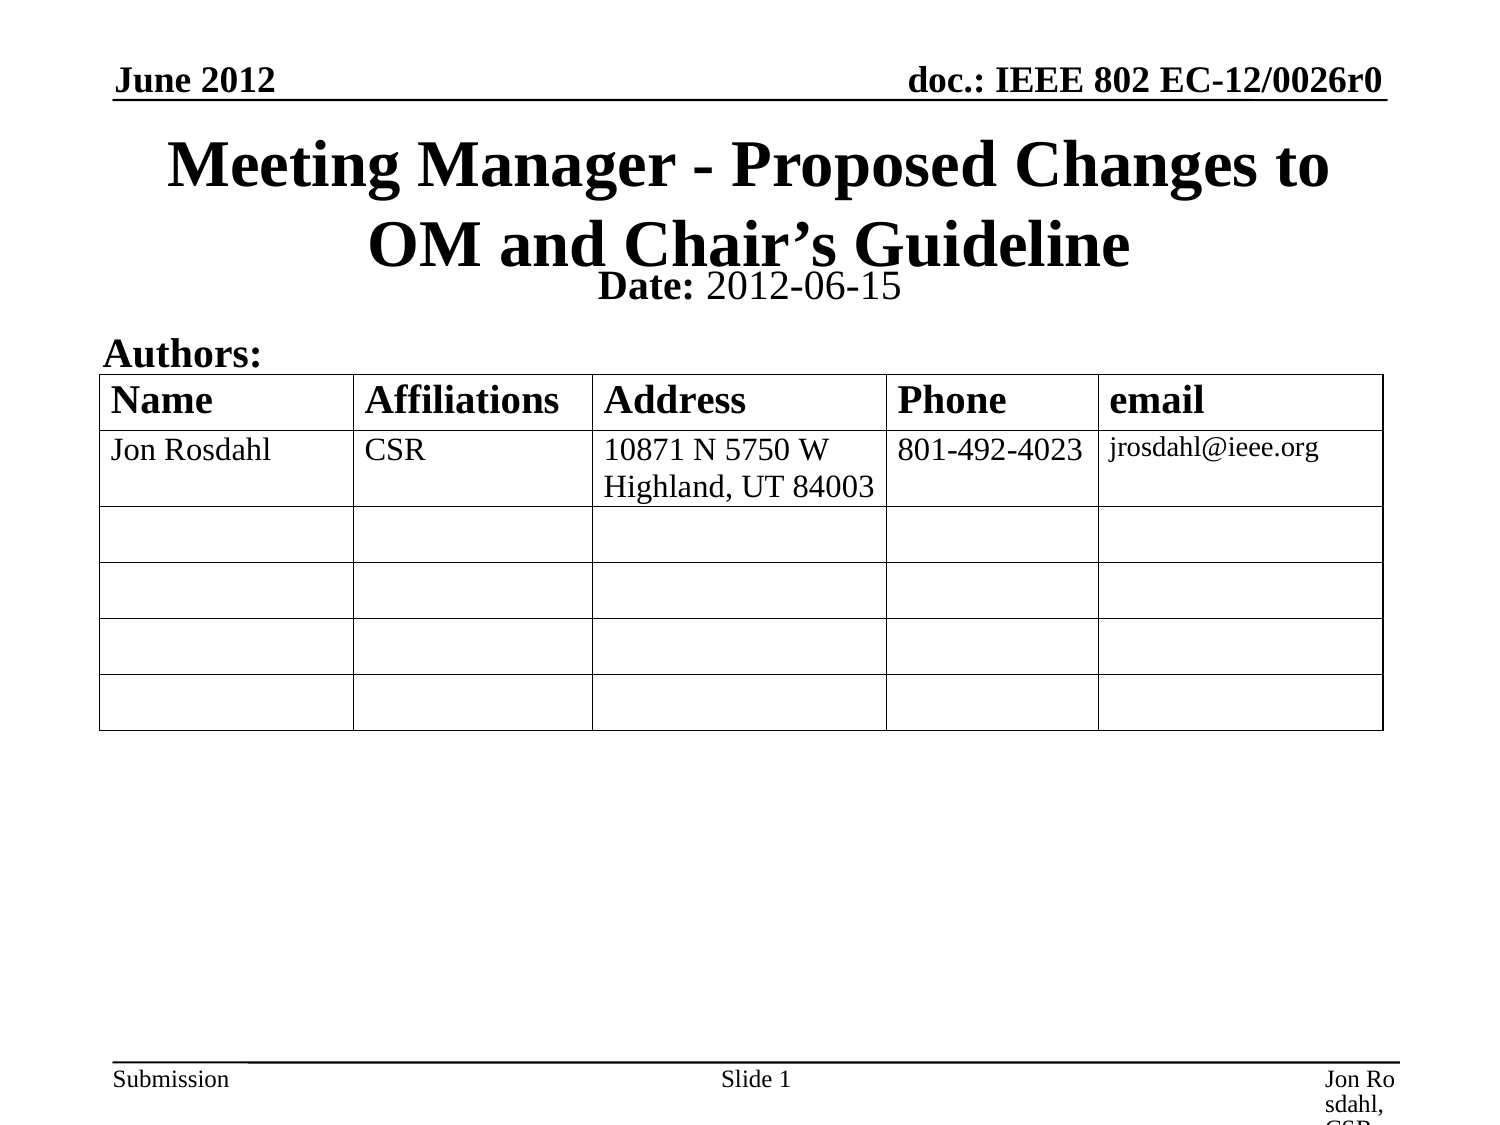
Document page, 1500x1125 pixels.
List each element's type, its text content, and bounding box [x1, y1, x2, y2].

title Meeting Manager - Proposed Changes to OM and Chair’s Guideline [112, 112, 1388, 249]
list Date: 2012-06-15 [112, 249, 1388, 313]
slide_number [114, 54, 278, 101]
text_box Authors: [87, 318, 325, 372]
footer Jon Rosdahl, CSR [1324, 1061, 1402, 1093]
slide_number Slide 1 [712, 1061, 800, 1093]
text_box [84, 373, 1411, 782]
